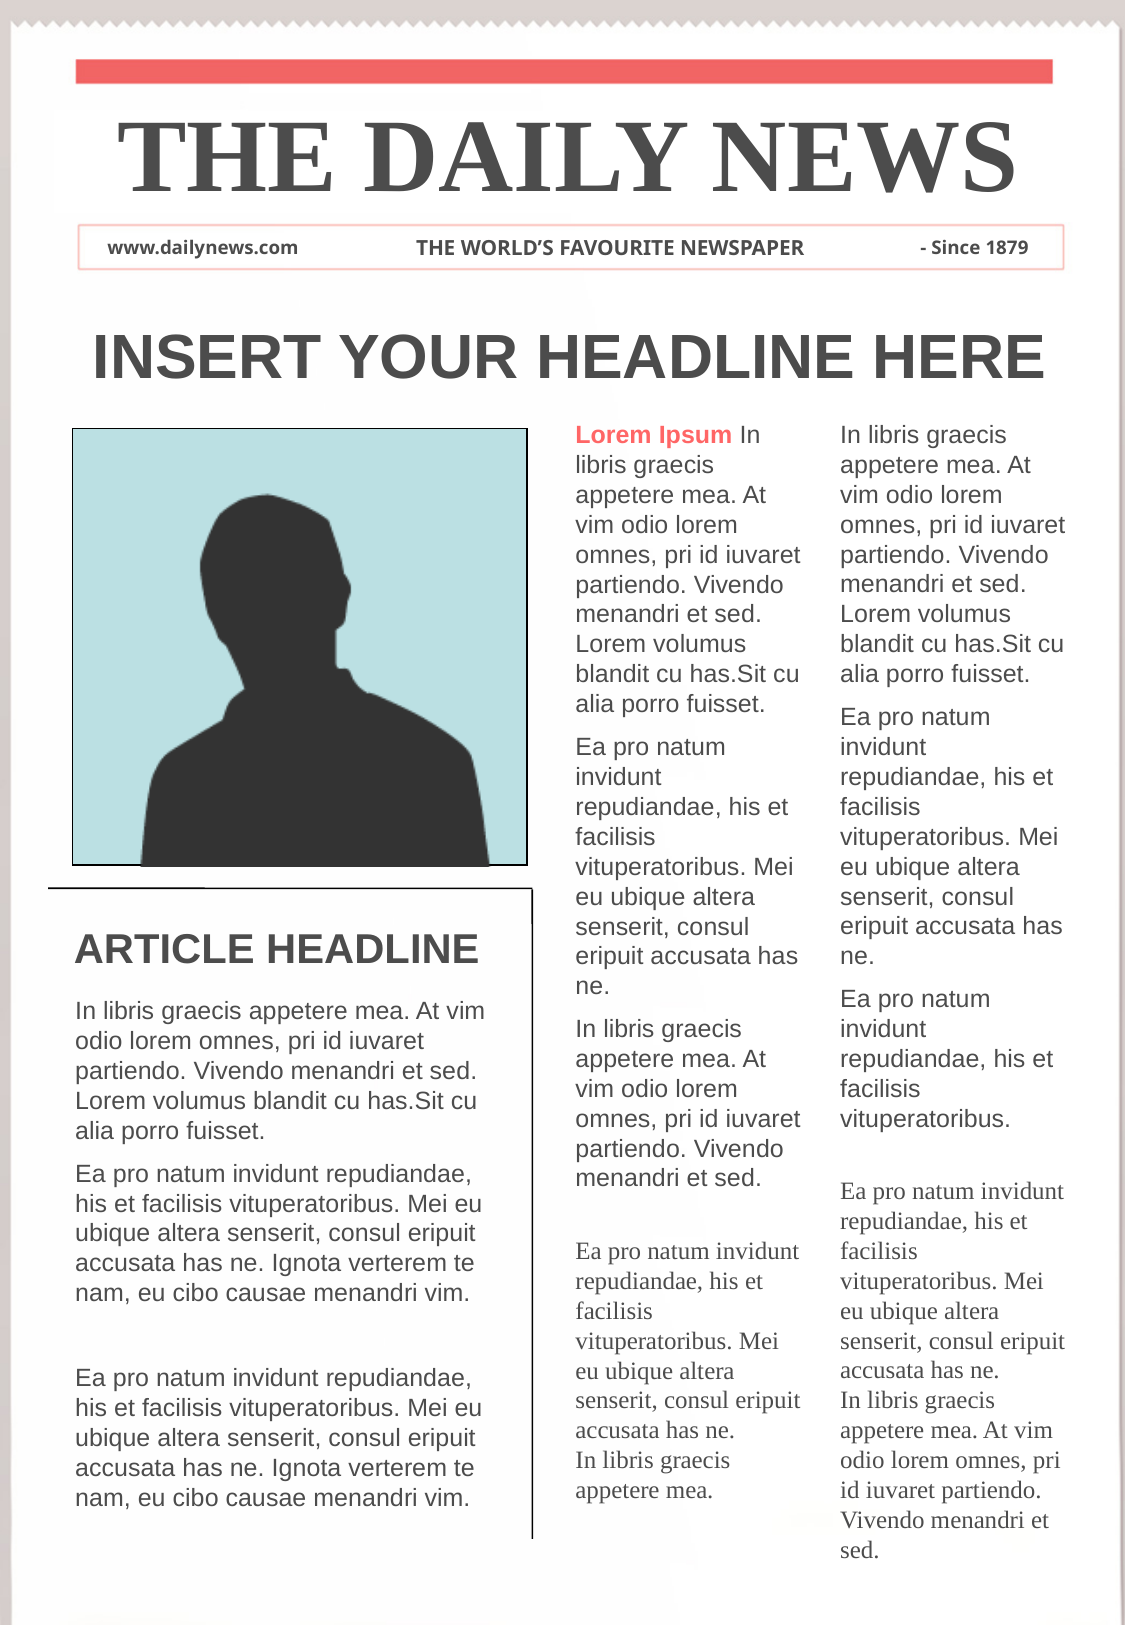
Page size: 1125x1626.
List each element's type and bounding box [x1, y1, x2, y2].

picture [0, 0, 1125, 1625]
text_box [72, 428, 528, 867]
